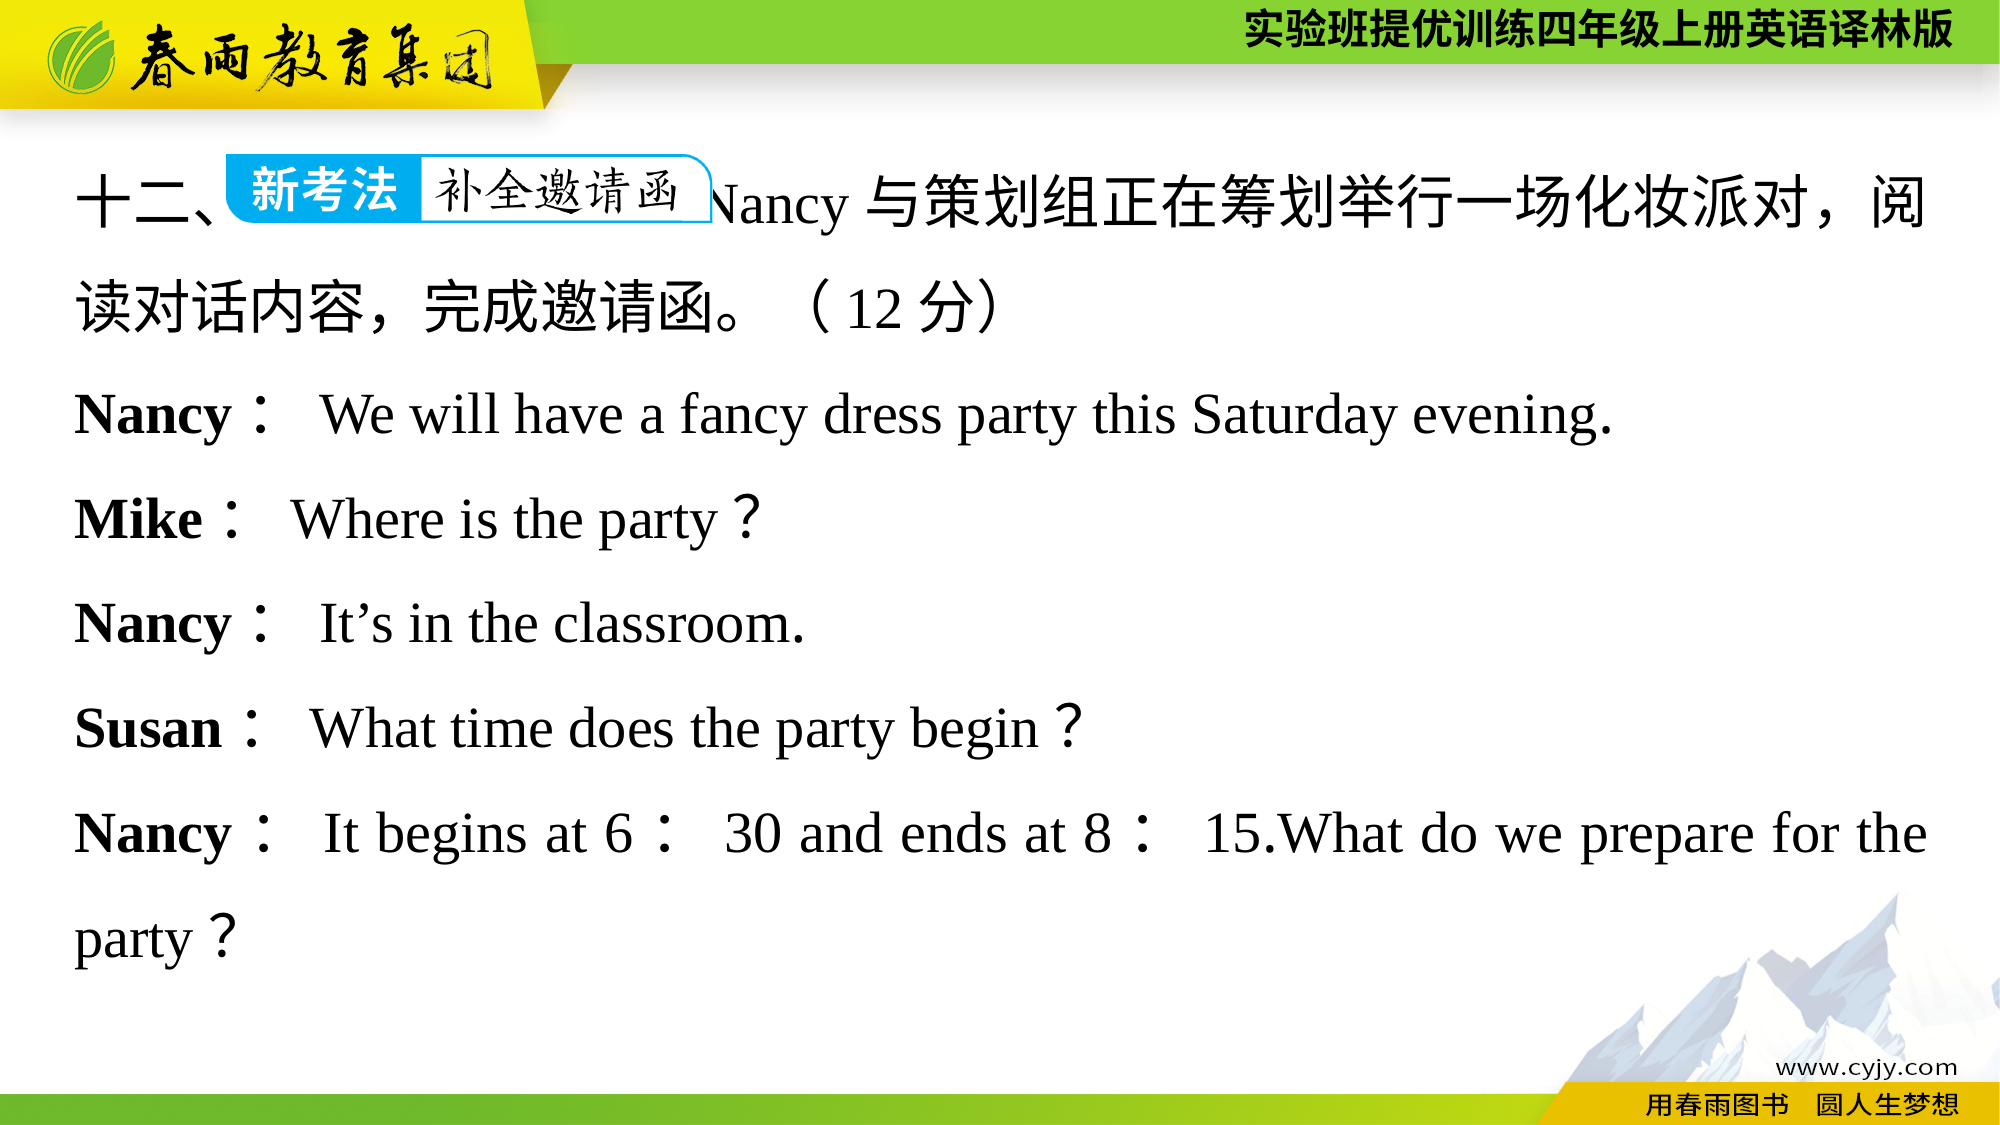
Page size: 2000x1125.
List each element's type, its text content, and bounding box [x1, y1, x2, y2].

list 十二、 Nancy与策划组正在筹划举行一场化妆派对，阅读对话内容，完成邀请函。（12分） Nancy：We will have a fancy dress party this Saturday evening. Mike：Where is the party？ Nancy：It’s in the classroom. Susan：What time does the party begin？ Nancy：It begins at 6：30 and ends at 8：15.What do we prepare for the party？ [59, 122, 1944, 986]
picture [0, 0, 2000, 1125]
